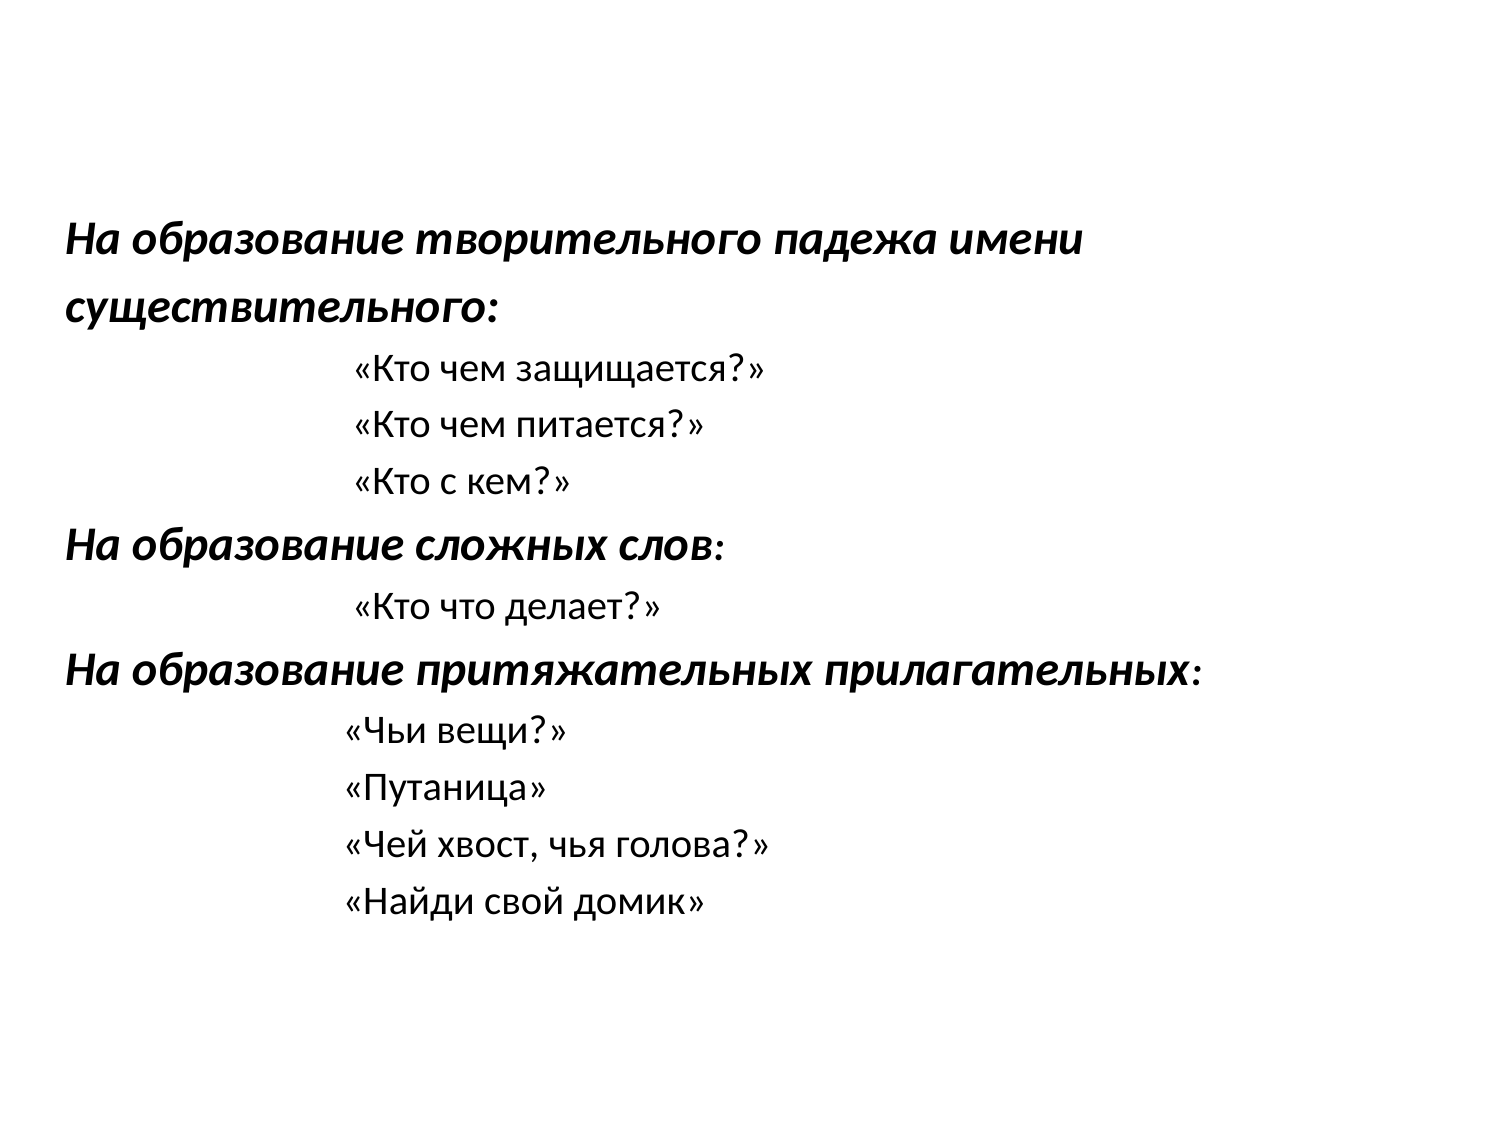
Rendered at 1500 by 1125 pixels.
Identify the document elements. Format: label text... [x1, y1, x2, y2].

list На образование творительного падежа имени существительного: «Кто чем защищается?» «Кто чем питается?» «Кто с кем?» На образование сложных слов: «Кто что делает?» На образование притяжательных прилагательных: «Чьи вещи?» «Путаница» «Чей хвост, чья голова?» «Найди свой домик» [50, 199, 1475, 998]
